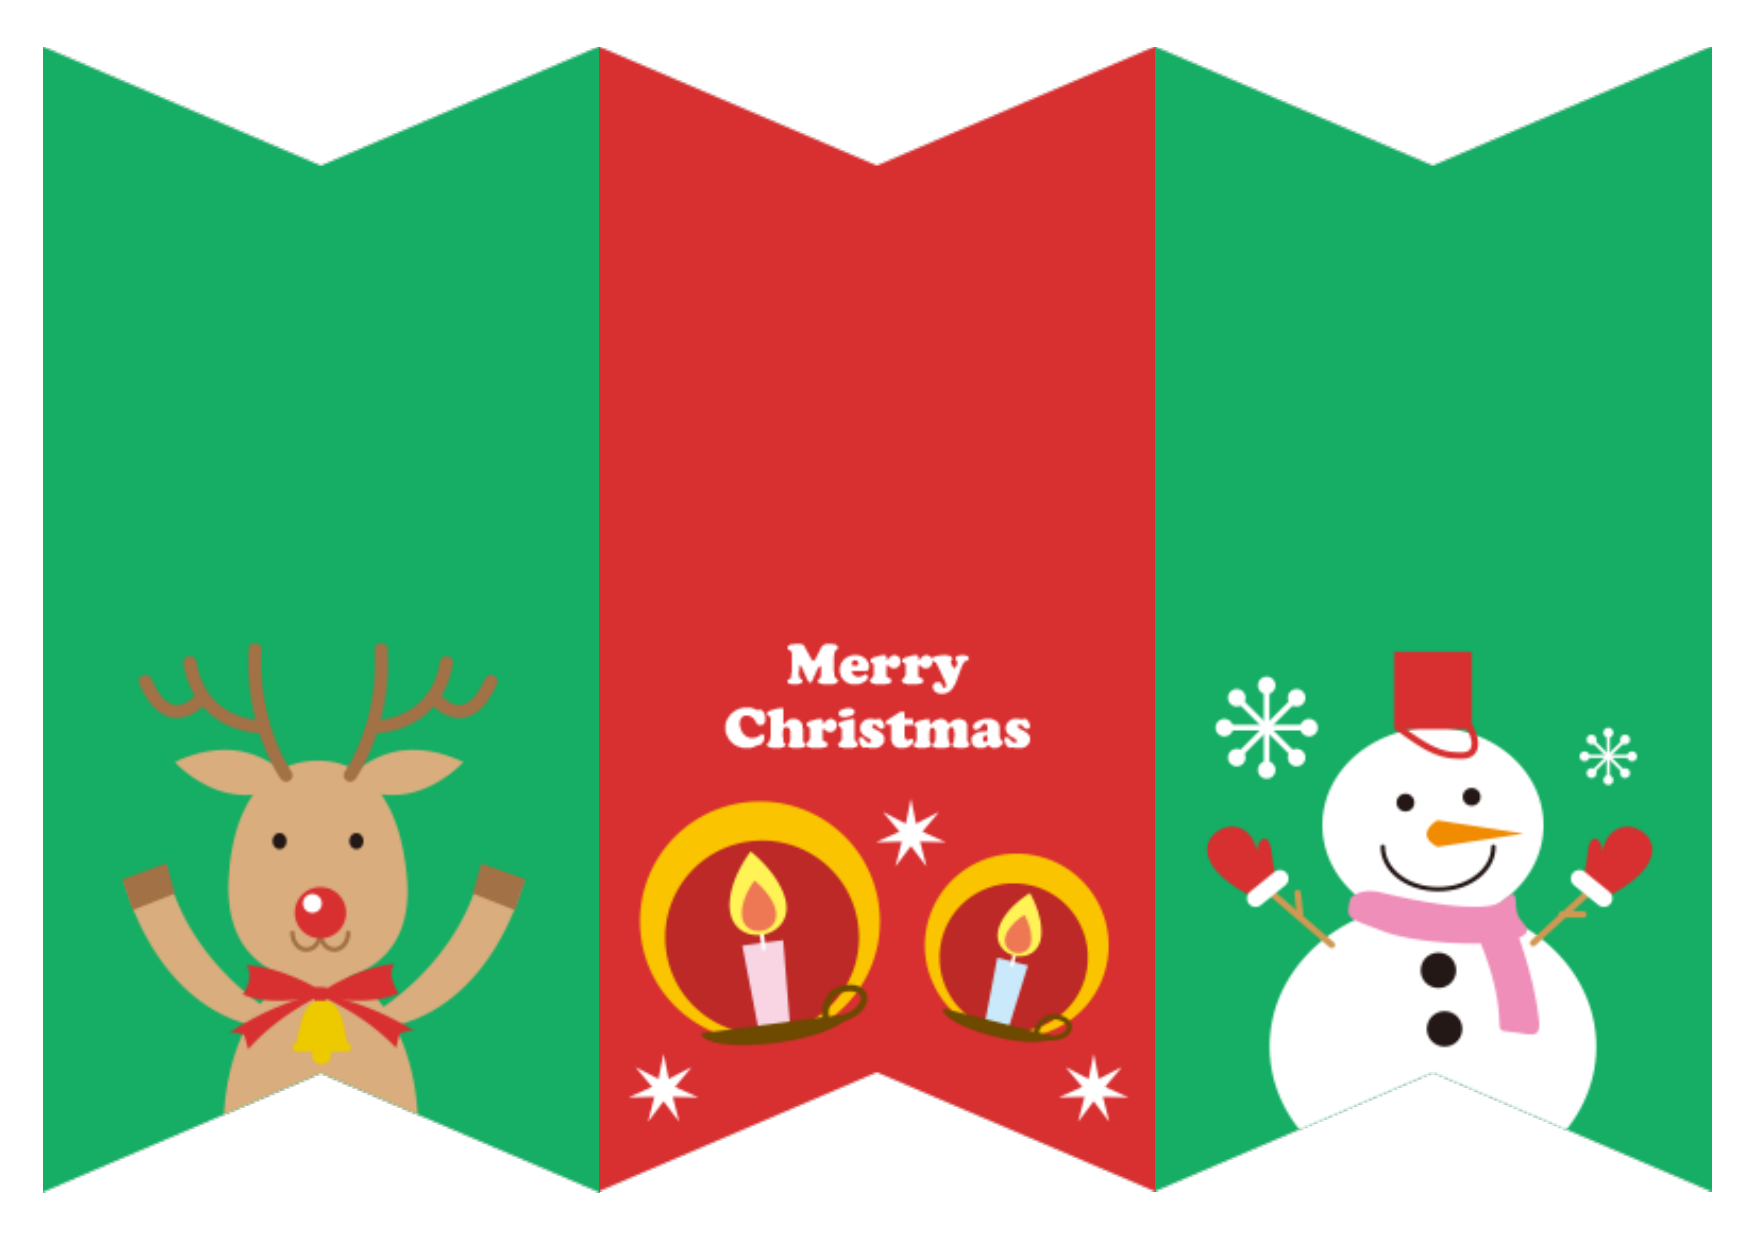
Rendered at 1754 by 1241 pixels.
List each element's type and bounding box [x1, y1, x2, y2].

picture [43, 47, 1712, 1193]
